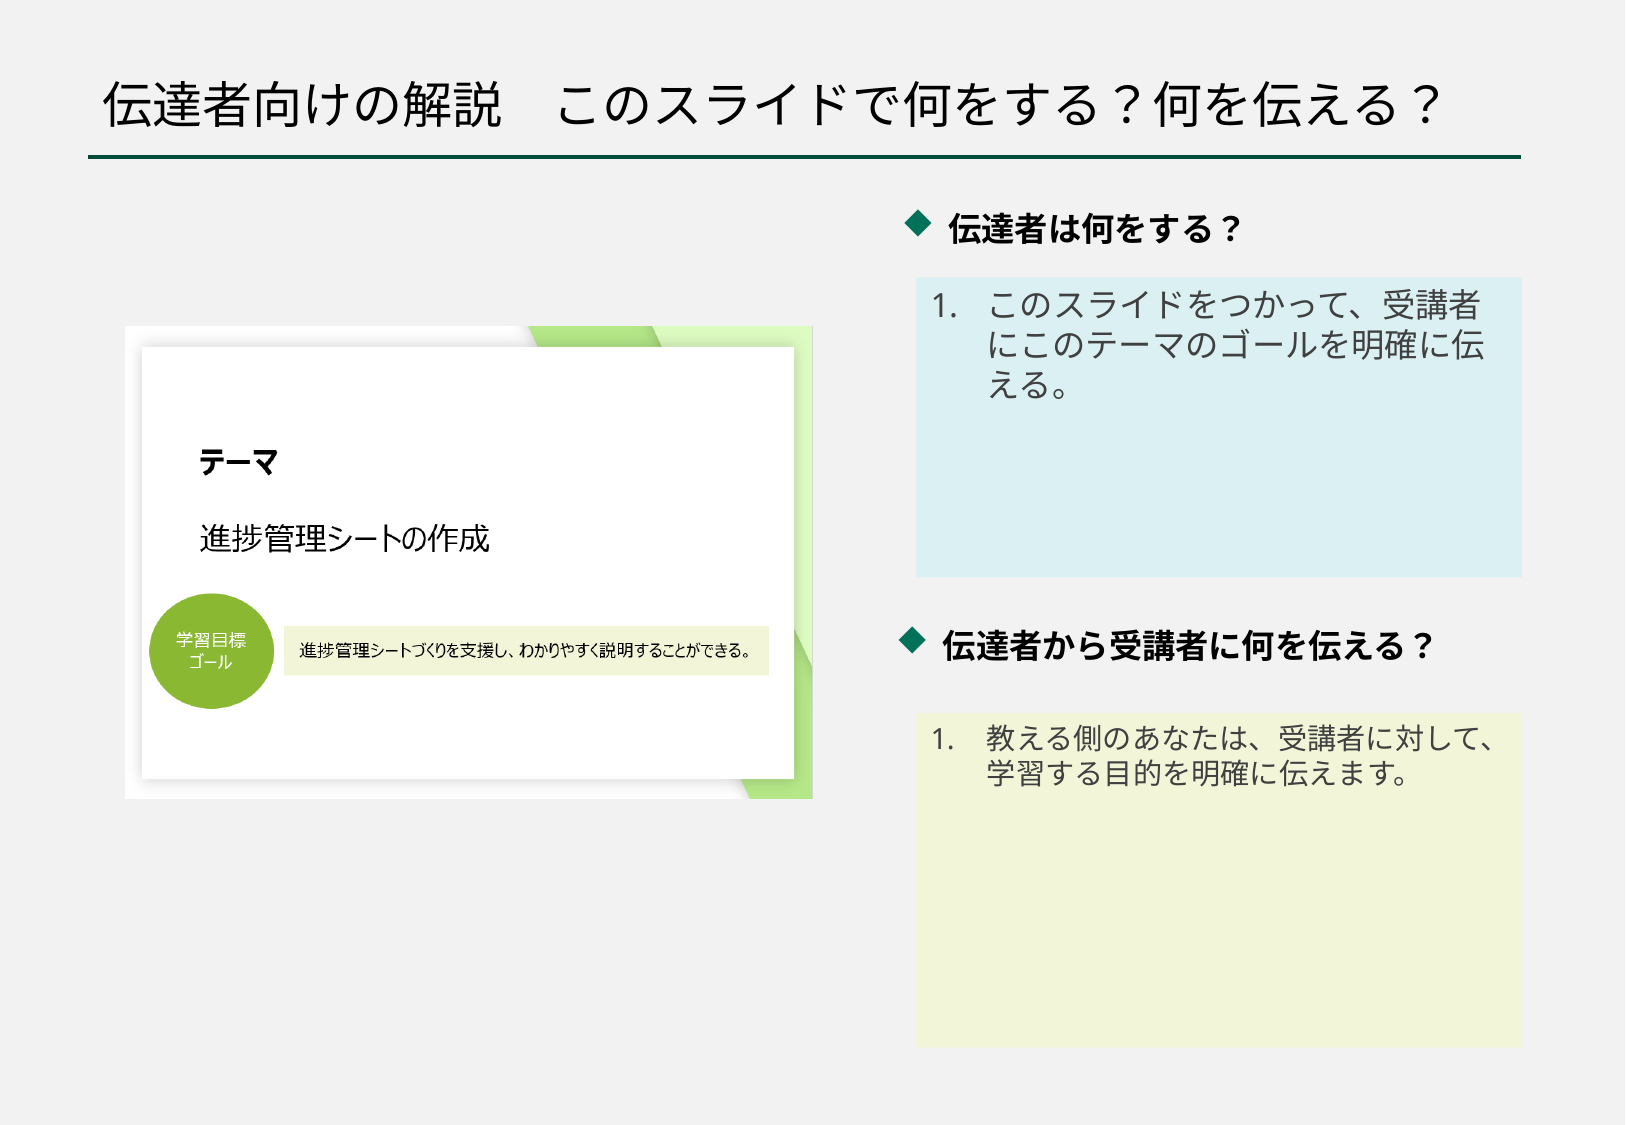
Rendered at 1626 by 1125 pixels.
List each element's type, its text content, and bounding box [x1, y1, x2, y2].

picture [125, 326, 813, 799]
list 教える側のあなたは、受講者に対して、学習する目的を明確に伝えます。 [915, 713, 1522, 1048]
list このスライドをつかって、受講者にこのテーマのゴールを明確に伝える。 [915, 277, 1522, 578]
